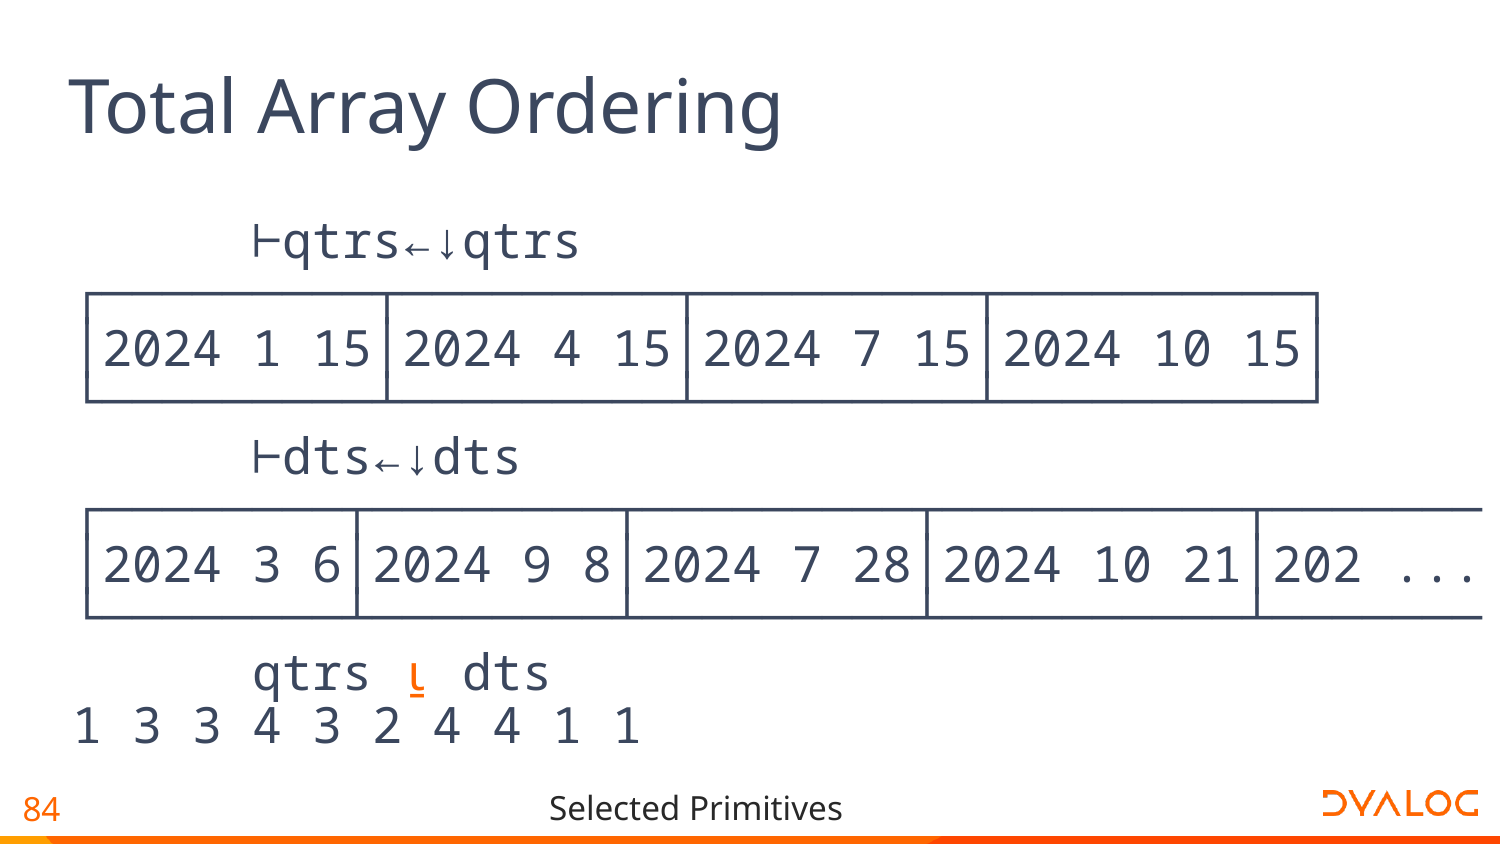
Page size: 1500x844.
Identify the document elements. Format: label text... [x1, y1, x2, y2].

picture [0, 836, 1500, 844]
picture [1323, 790, 1478, 816]
title Total Array Ordering [53, 43, 1453, 157]
list ⊢qtrs←↓qtrs ┌─────────┬─────────┬─────────┬──────────┐ │2024 1 15│2024 4 15│2024 7 15│2024 10 15│ └─────────┴─────────┴─────────┴──────────┘ ⊢dts←↓dts ┌────────┬────────┬─────────┬──────────┬─────── │2024 3 6│2024 9 8│2024 7 28│2024 10 21│202 ... └────────┴────────┴─────────┴──────────┴─────── qtrs ⍸ dts 1 3 3 4 3 2 4 4 1 1 [57, 207, 1500, 740]
